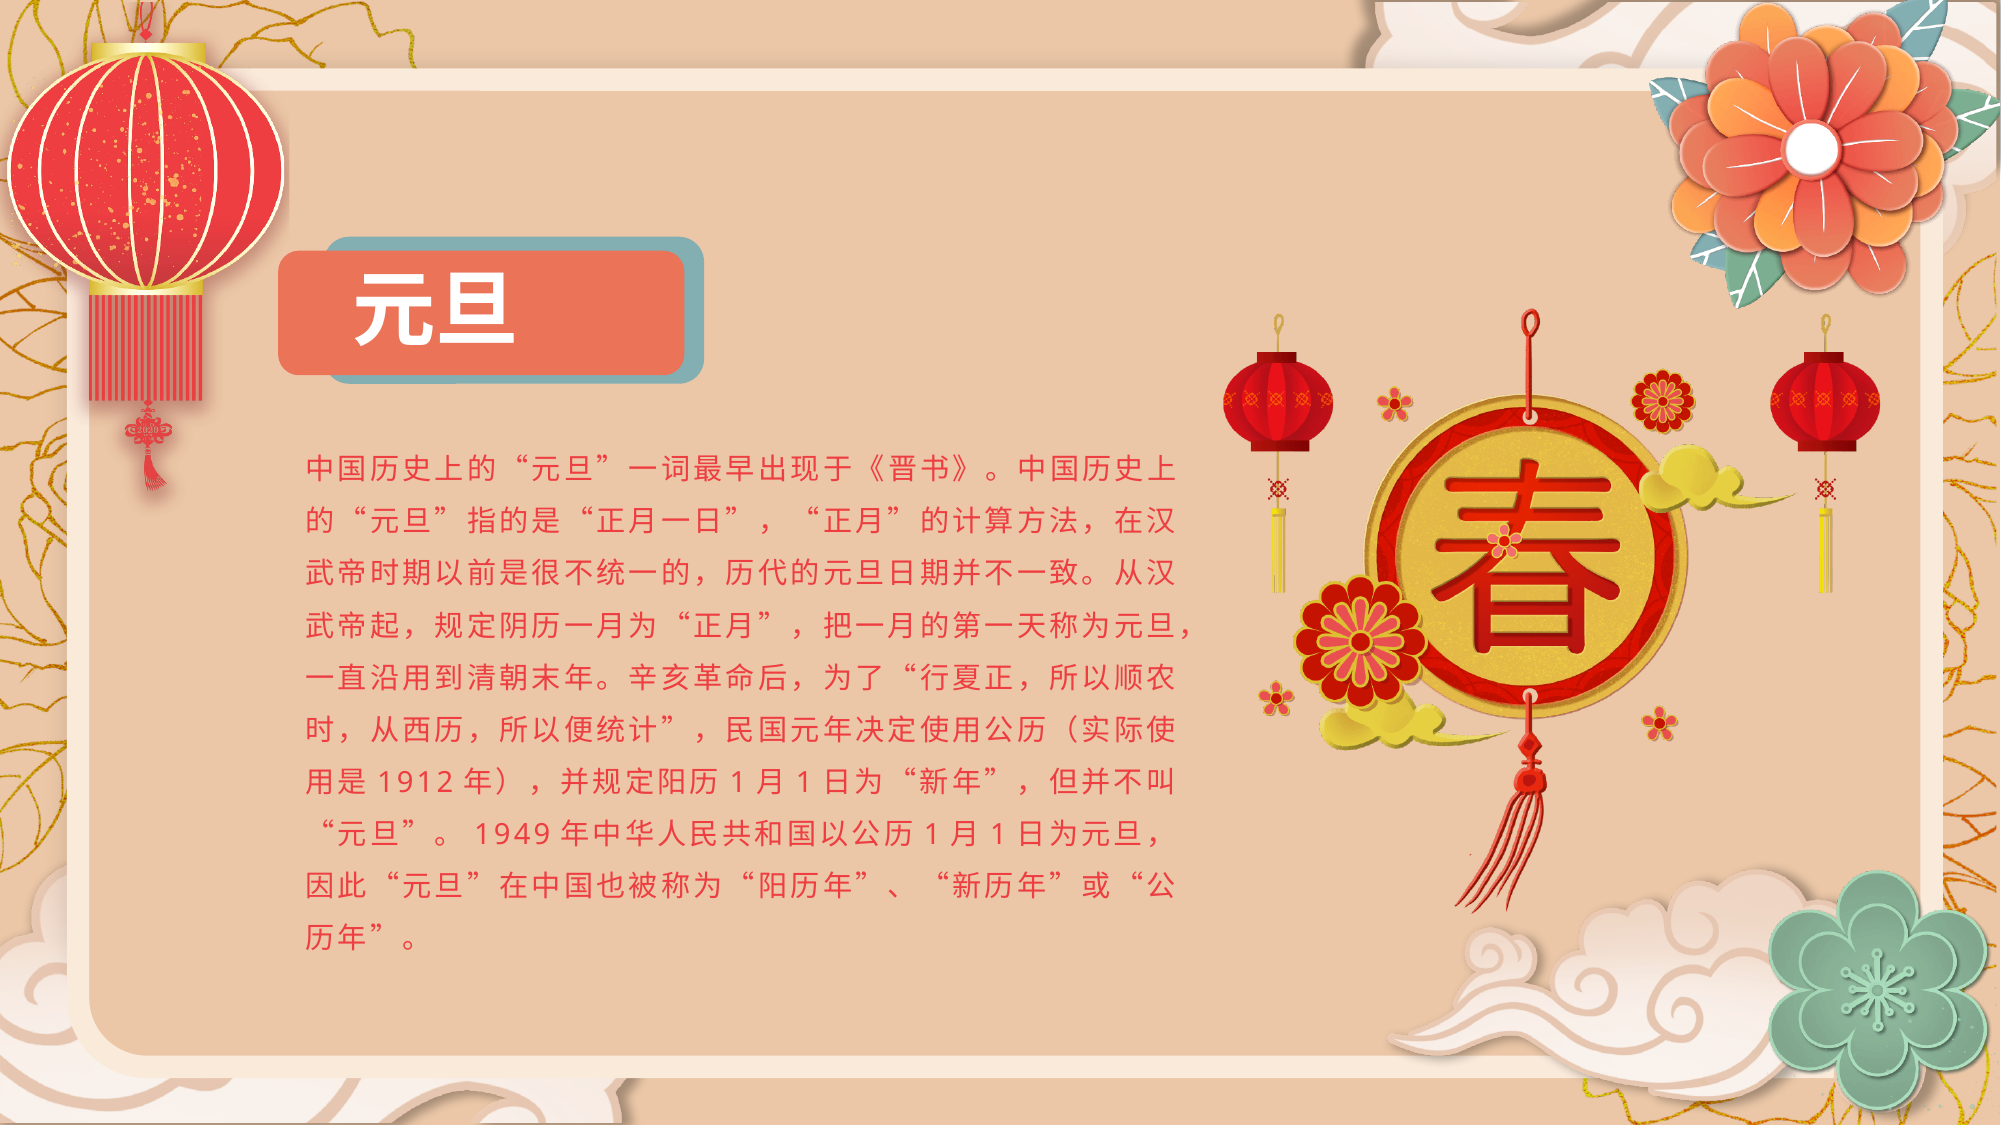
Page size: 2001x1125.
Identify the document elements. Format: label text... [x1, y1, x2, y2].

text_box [278, 237, 704, 383]
picture [1258, 1115, 1997, 1125]
picture [0, 0, 740, 993]
picture [1103, 0, 2001, 1060]
text_box 中国历史上的“元旦”一词最早出现于《晋书》。中国历史上的“元旦”指的是“正月一日”，“正月”的计算方法，在汉武帝时期以前是很不统一的，历代的元旦日期并不一致。从汉武帝起，规定阴历一月为“正月”，把一月的第一天称为元旦，一直沿用到清朝末年。辛亥革命后，为了“行夏正，所以顺农时，从西历，所以便统计”，民国元年决定使用公历（实际使用是1912年），并规定阳历1月1日为“新年”，但并不叫“元旦”。1949年中华人民共和国以公历1月1日为元旦，因此“元旦”在中国也被称为“阳历年”、“新历年”或“公历年”。 [290, 426, 1103, 962]
